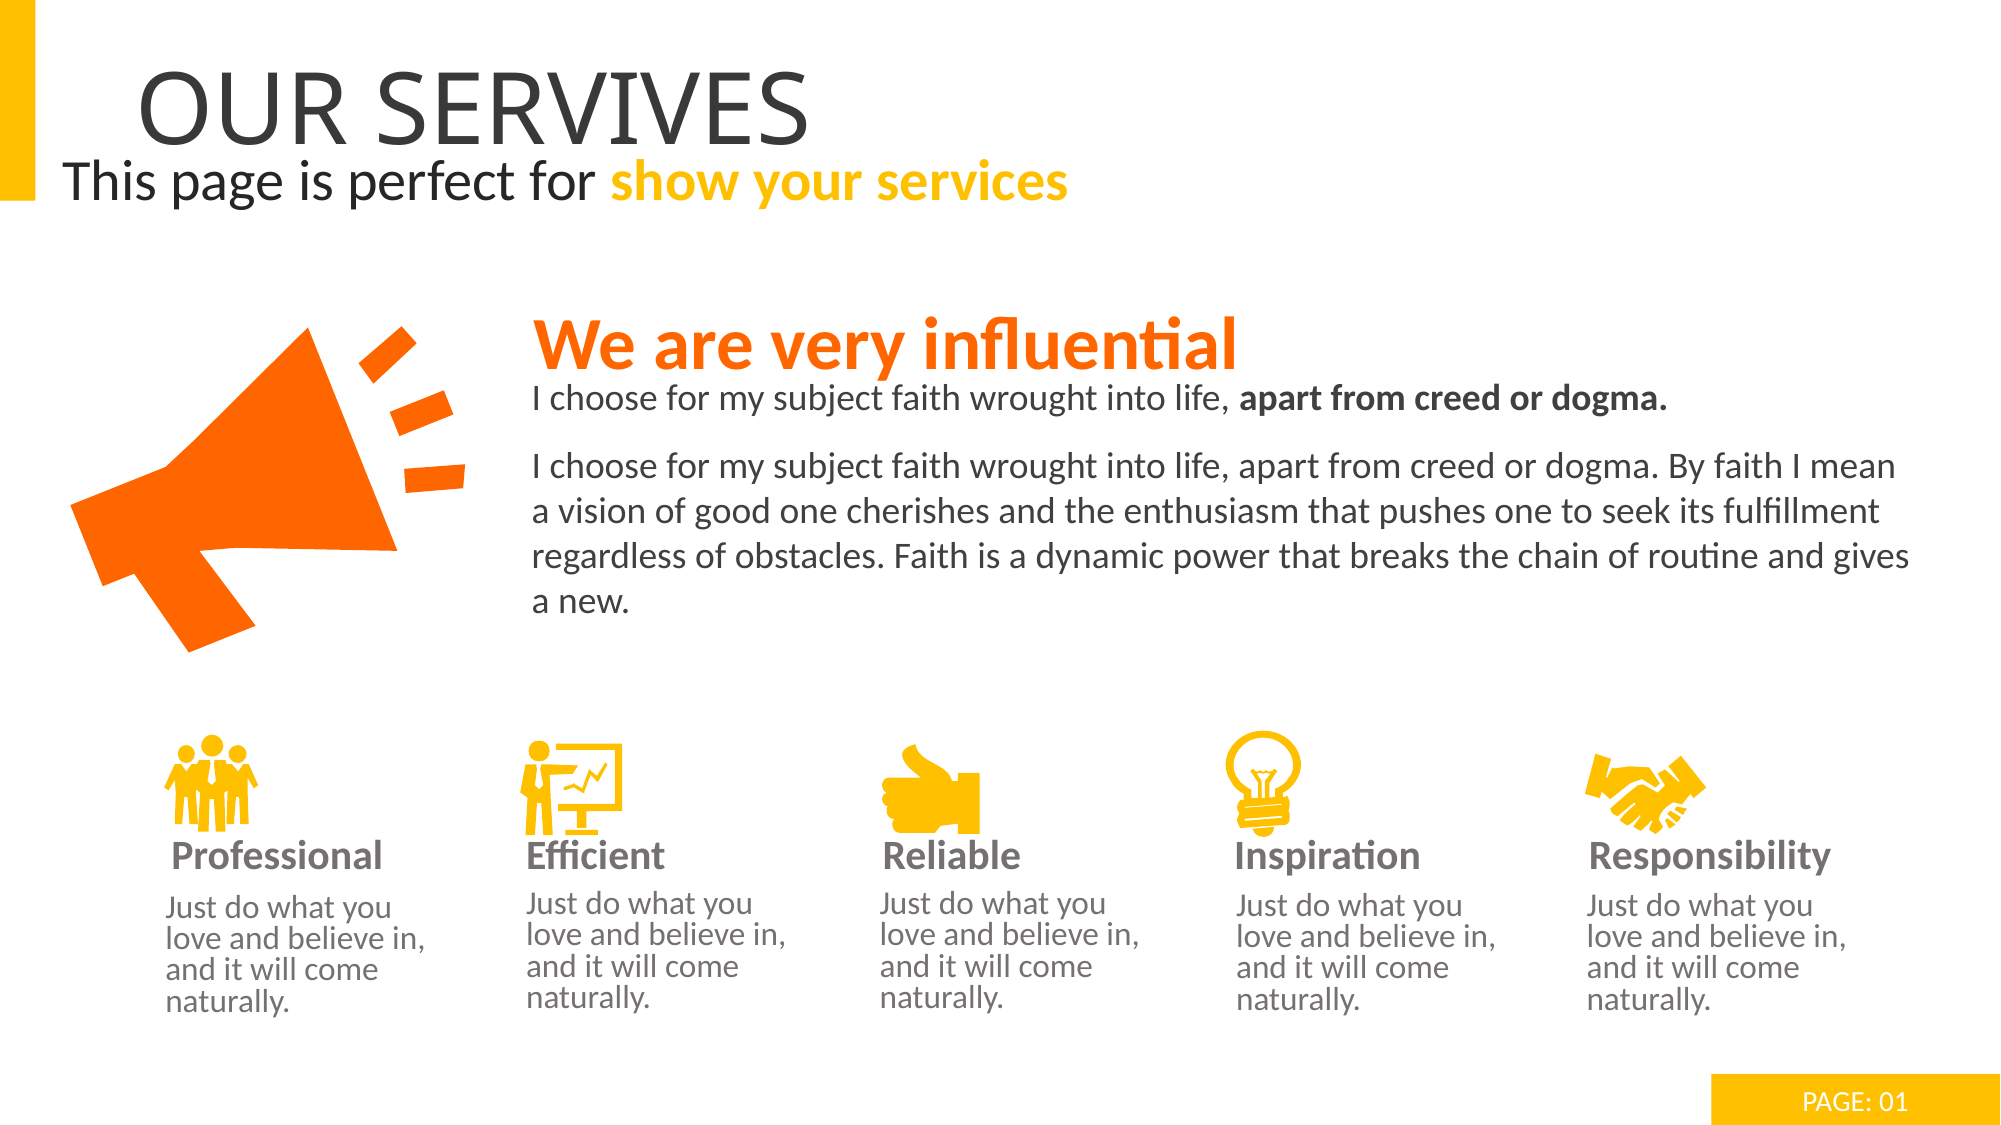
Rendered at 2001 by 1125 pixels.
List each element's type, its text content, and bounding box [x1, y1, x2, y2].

text_box Just do what you love and believe in, and it will come naturally. [1221, 884, 1526, 1025]
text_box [1218, 730, 1437, 887]
text_box Just do what you love and believe in, and it will come naturally. [511, 882, 816, 1023]
text_box [404, 464, 466, 493]
text_box Just do what you love and believe in, and it will come naturally. [1571, 884, 1876, 1025]
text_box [155, 734, 400, 887]
text_box Just do what you love and believe in, and it will come naturally. [864, 882, 1169, 1023]
text_box We are very influential [518, 286, 1255, 365]
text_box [865, 744, 1039, 887]
text_box This page is perfect for show your services [47, 135, 1085, 220]
text_box OUR SERVIVES [120, 37, 828, 135]
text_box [1573, 753, 1848, 887]
text_box PAGE: 01 [1710, 1073, 2000, 1125]
text_box [389, 390, 454, 437]
text_box I choose for my subject faith wrought into life, apart from creed or dogma. [516, 365, 1841, 426]
text_box I choose for my subject faith wrought into life, apart from creed or dogma. By faith I mean a vision of good one cherishes and the enthusiasm that pushes one to seek its fulfillment regardless of obstacles. Faith is a dynamic power that breaks the chain of routine and gives a new. [516, 434, 1938, 629]
text_box [358, 326, 417, 384]
text_box [0, 0, 36, 202]
text_box [70, 327, 398, 653]
text_box Just do what you love and believe in, and it will come naturally. [150, 886, 455, 1027]
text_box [509, 740, 683, 887]
